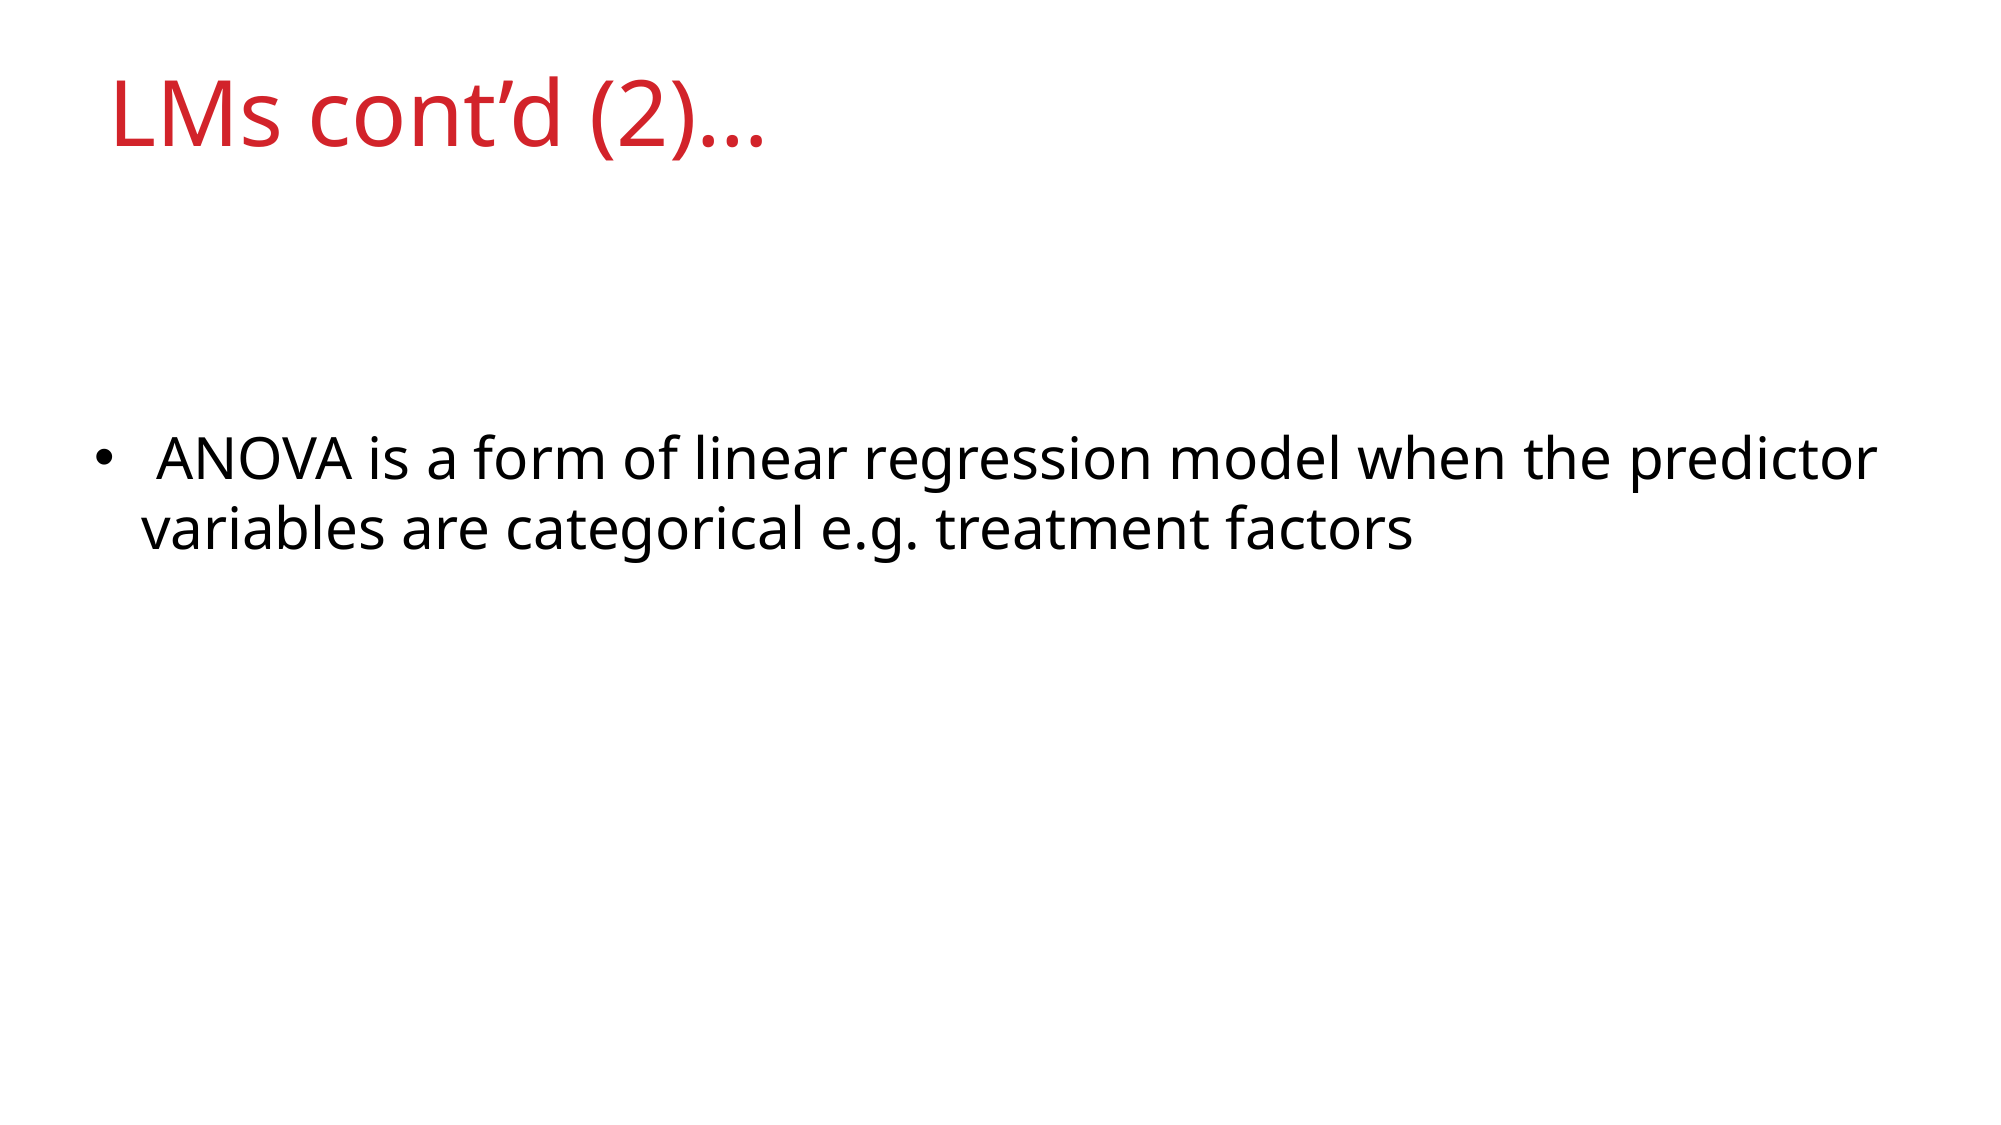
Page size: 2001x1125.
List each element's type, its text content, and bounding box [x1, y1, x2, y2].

text_box ANOVA is a form of linear regression model when the predictor variables are categorical e.g. treatment factors [79, 273, 1915, 769]
title LMs cont’d (2)… [93, 0, 1863, 235]
